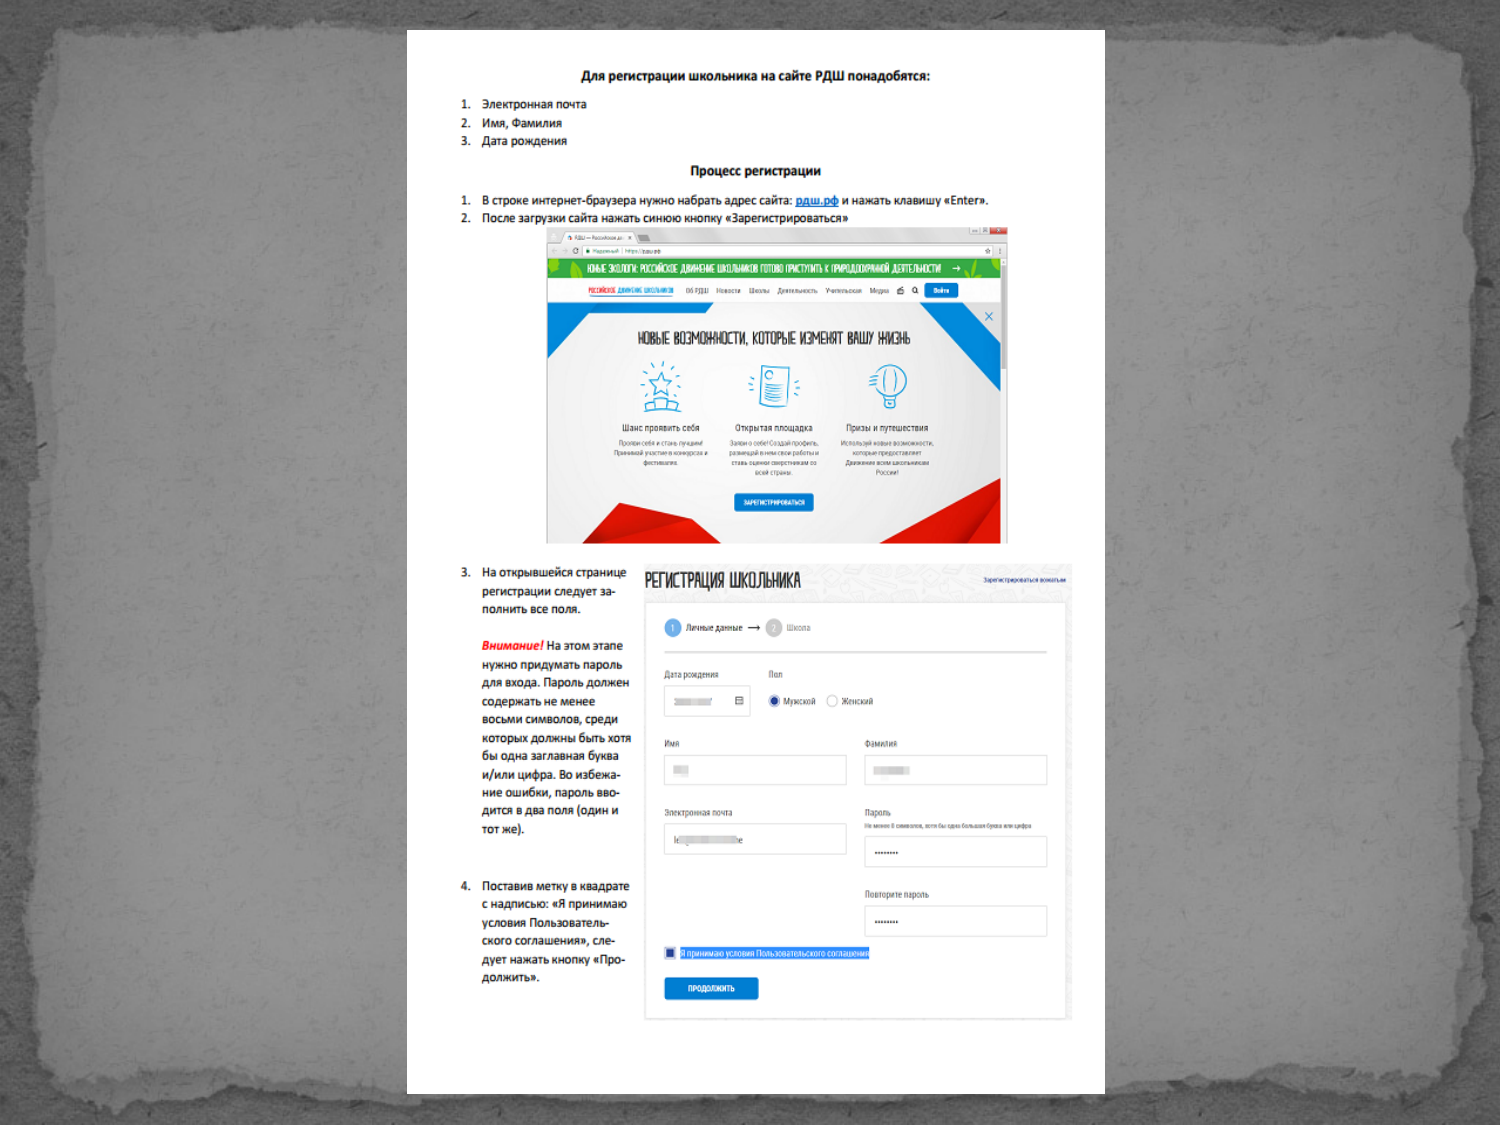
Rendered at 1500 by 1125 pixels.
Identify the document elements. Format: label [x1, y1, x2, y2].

text_box [410, 33, 1103, 1093]
